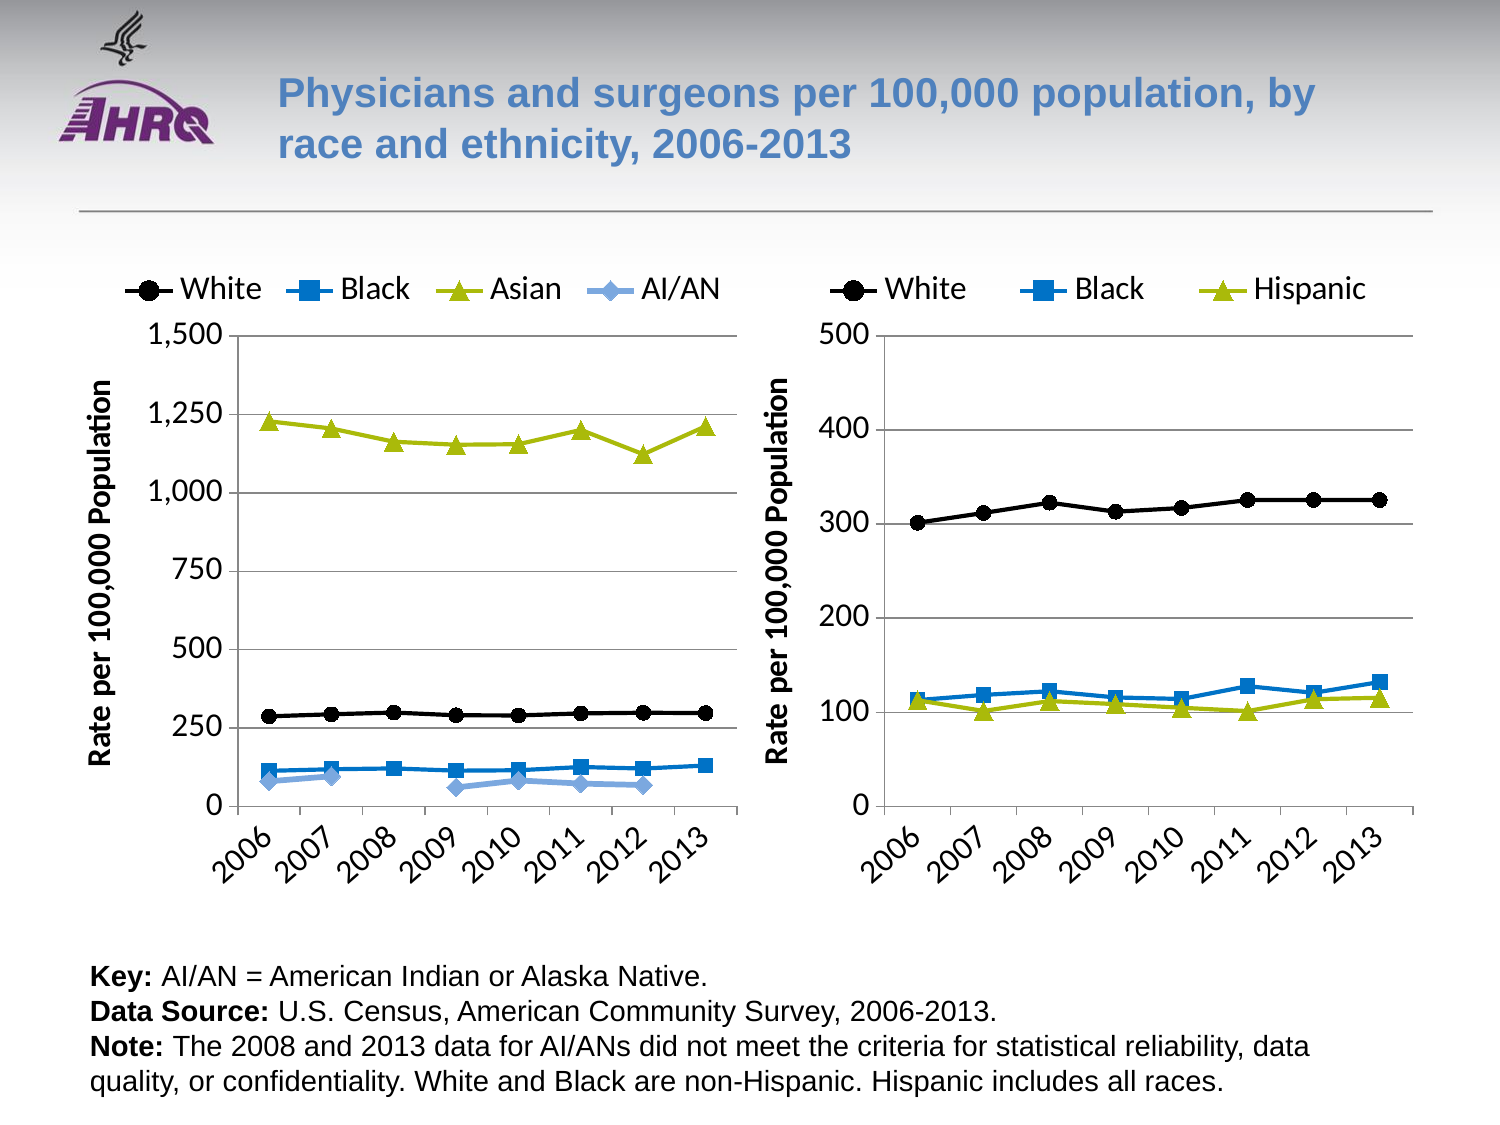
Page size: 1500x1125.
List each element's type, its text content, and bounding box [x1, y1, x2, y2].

chart [74, 254, 1426, 946]
text_box Key: AI/AN = American Indian or Alaska Native. Data Source: U.S. Census, American Community Survey, 2006-2013. Note: The 2008 and 2013 data for AI/ANs did not meet the criteria for statistical reliability, data quality, or confidentiality. White and Black are non-Hispanic. Hispanic includes all races. [74, 952, 1413, 1105]
title Physicians and surgeons per 100,000 population, by race and ethnicity, 2006-2013 [262, 45, 1425, 188]
picture [0, 0, 1500, 1125]
